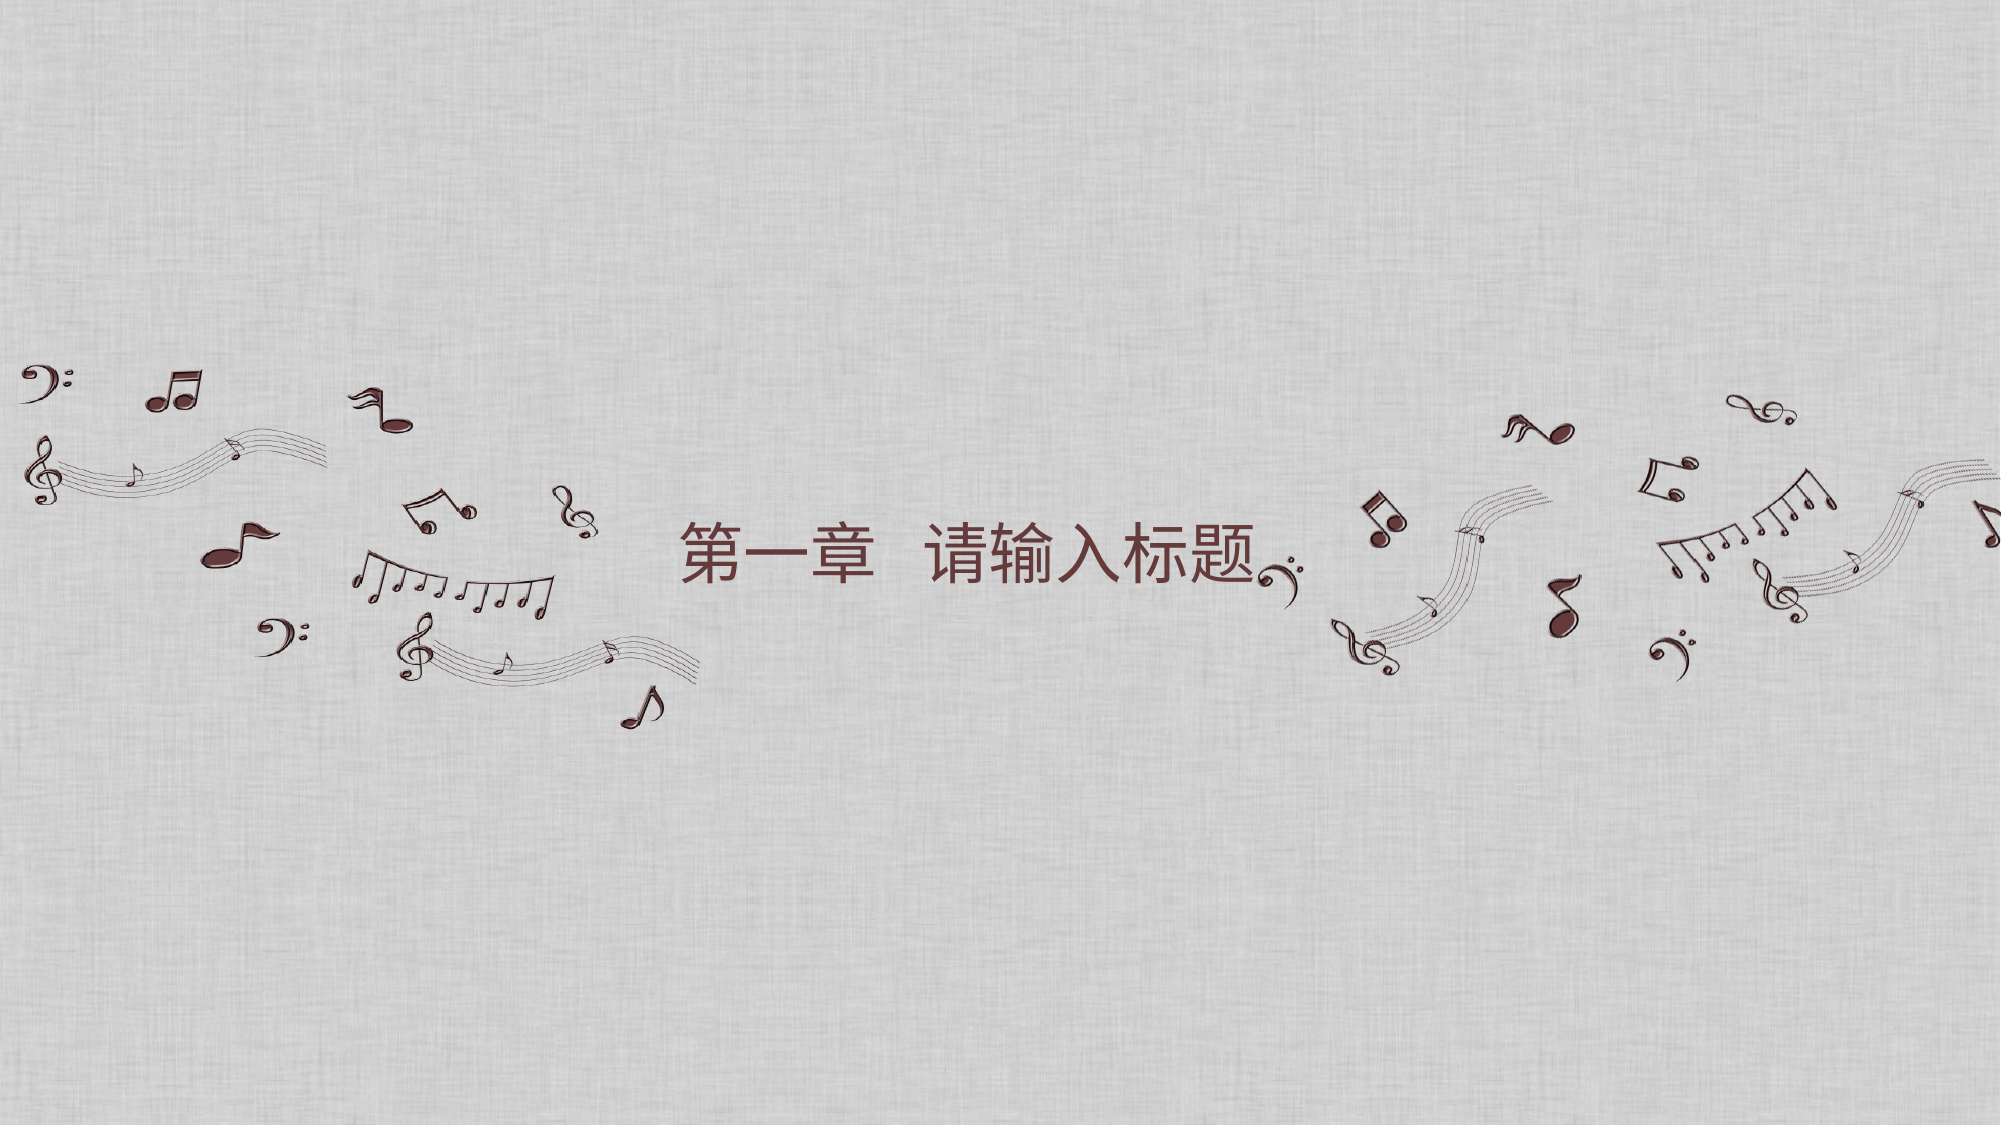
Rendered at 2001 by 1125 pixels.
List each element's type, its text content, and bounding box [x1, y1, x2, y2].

picture [0, 0, 2001, 1125]
text_box 第一章 请输入标题 [735, 504, 1246, 599]
